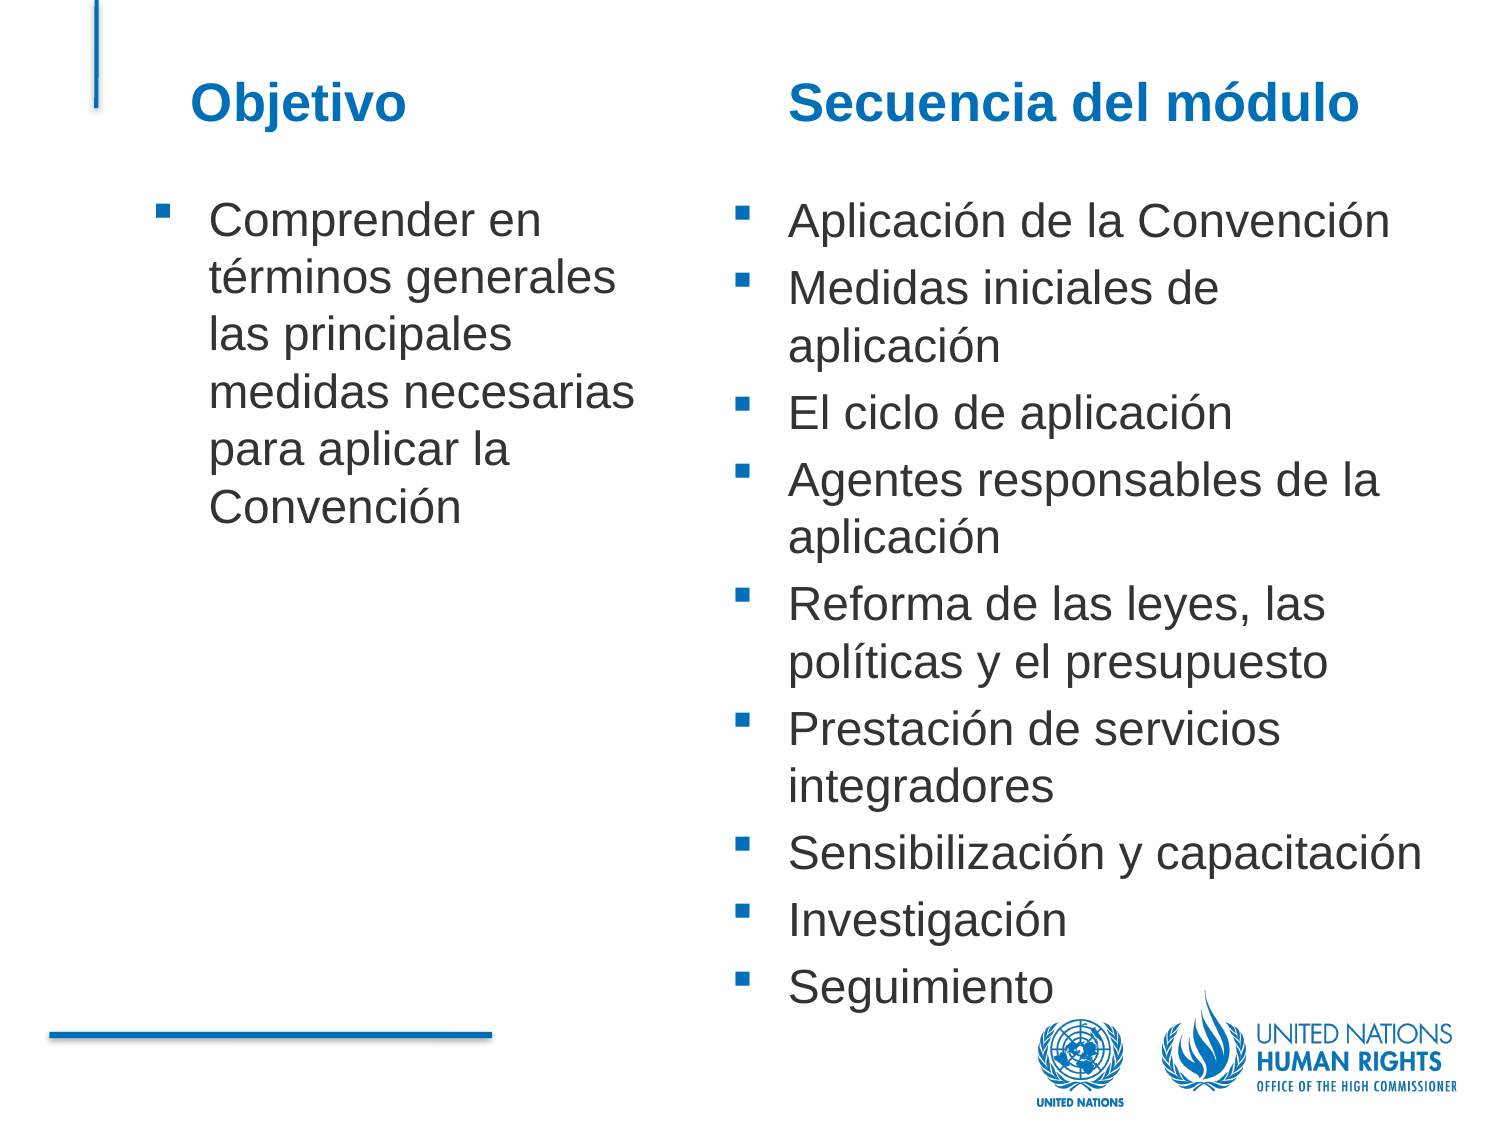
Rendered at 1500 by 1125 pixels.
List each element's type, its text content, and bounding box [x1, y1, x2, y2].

picture [1037, 1091, 1457, 1107]
text_box Aplicación de la Convención Medidas iniciales de aplicación El ciclo de aplicación Agentes responsables de la aplicación Reforma de las leyes, las políticas y el presupuesto Prestación de servicios integradores Sensibilización y capacitación Investigación Seguimiento [716, 182, 1461, 1091]
text_box Secuencia del módulo [773, 60, 1377, 140]
text_box Comprender en términos generales las principales medidas necesarias para aplicar la Convención [137, 180, 675, 611]
text_box Objetivo [176, 60, 424, 140]
